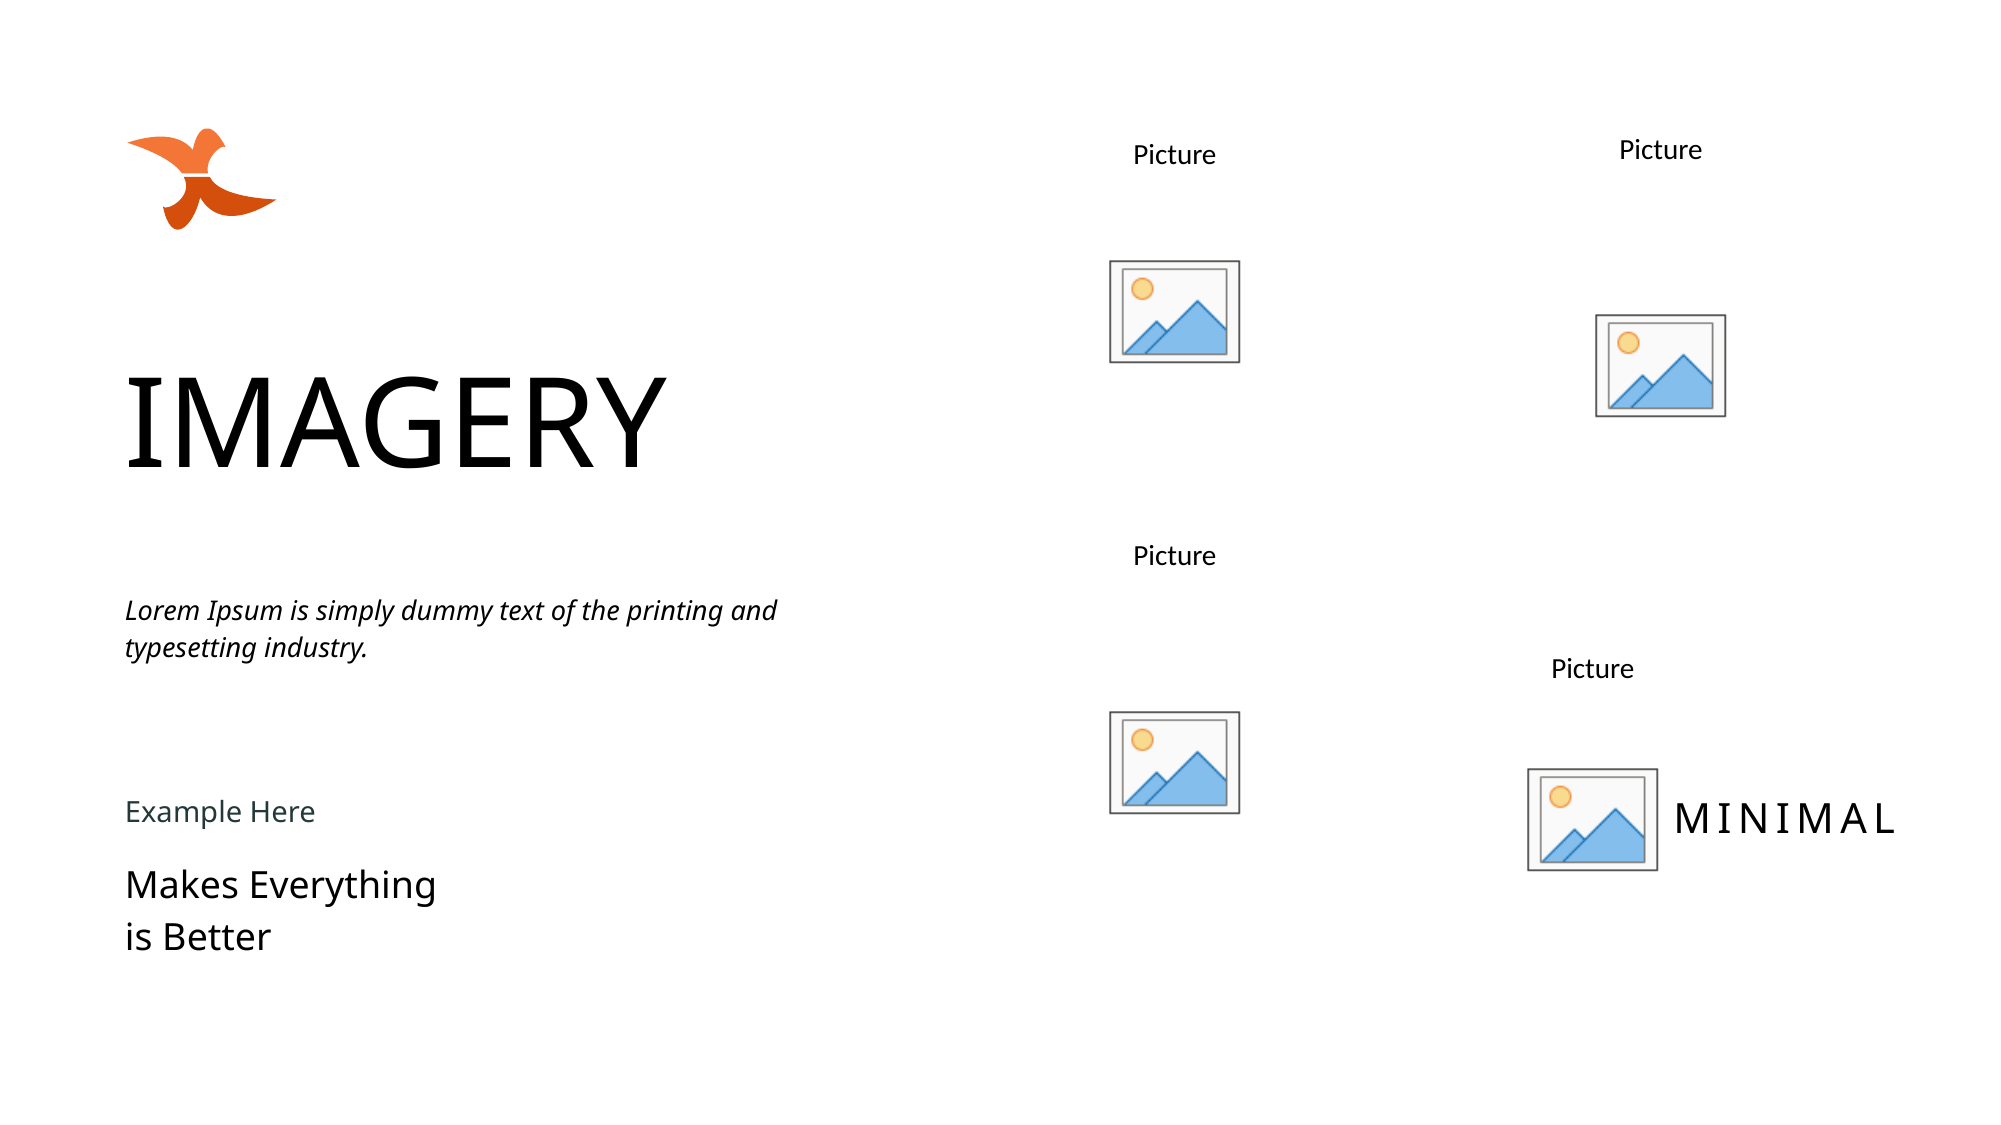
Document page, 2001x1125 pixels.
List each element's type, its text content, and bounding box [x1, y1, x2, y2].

picture [932, 529, 1418, 998]
picture [1450, 642, 1736, 998]
text_box Makes Everything is Better [110, 846, 520, 966]
picture [1450, 123, 1872, 609]
text_box MINIMAL [1736, 784, 1957, 850]
text_box Lorem Ipsum is simply dummy text of the printing and typesetting industry. [110, 580, 811, 671]
text_box [162, 176, 277, 230]
picture [932, 127, 1418, 496]
text_box [127, 128, 226, 174]
text_box Example Here [110, 786, 371, 836]
text_box IMAGERY [110, 338, 1150, 500]
